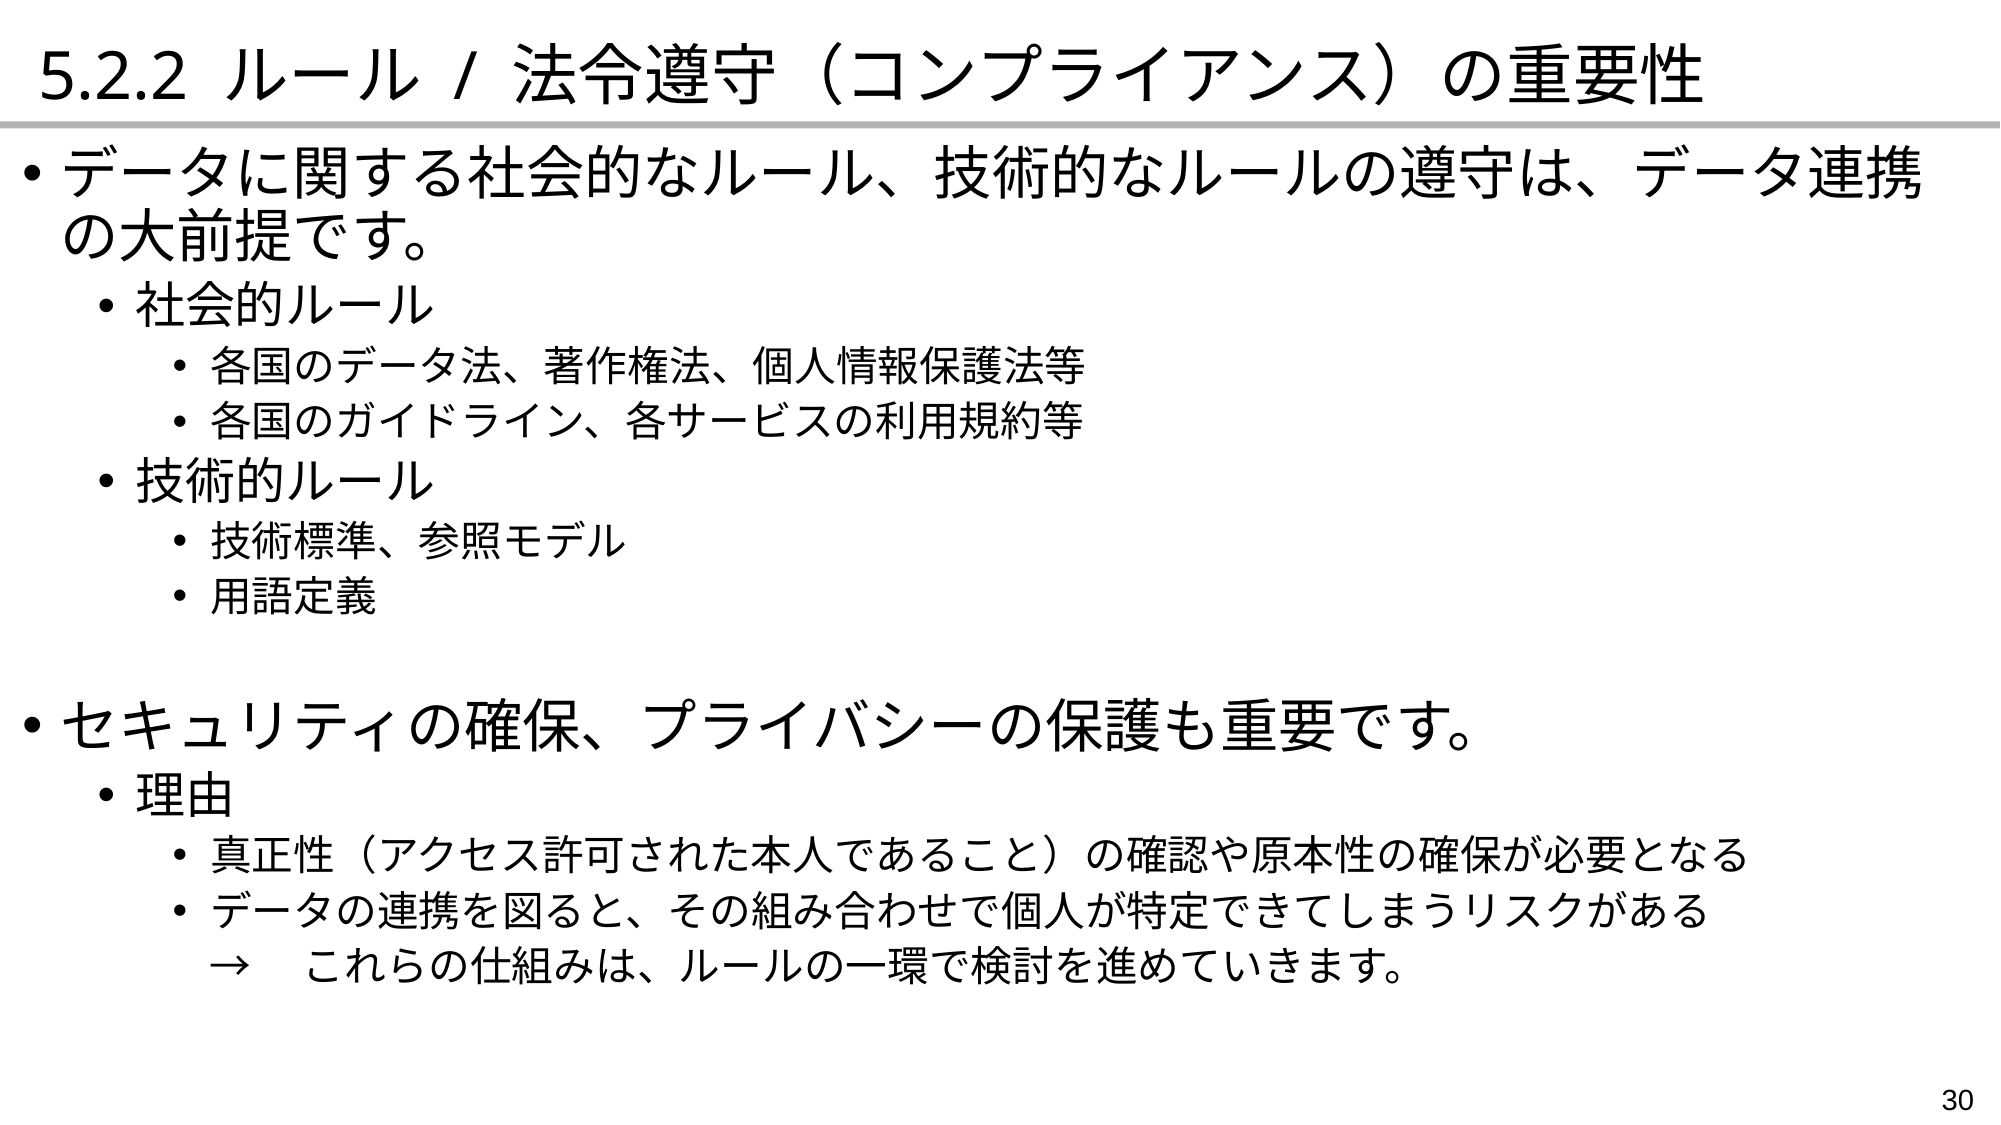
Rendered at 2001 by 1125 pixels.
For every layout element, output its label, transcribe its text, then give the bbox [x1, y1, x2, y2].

text_box 5.2.2 ルール / 法令遵守（コンプライアンス）の重要性 [23, 34, 1910, 121]
text_box データに関する社会的なルール、技術的なルールの遵守は、データ連携の大前提です。 社会的ルール 各国のデータ法、著作権法、個人情報保護法等 各国のガイドライン、各サービスの利用規約等 技術的ルール 技術標準、参照モデル 用語定義 セキュリティの確保、プライバシーの保護も重要です。 理由 真正性（アクセス許可された本人であること）の確認や原本性の確保が必要となる データの連携を図ると、その組み合わせで個人が特定できてしまうリスクがある → これらの仕組みは、ルールの一環で検討を進めていきます。 [7, 137, 1957, 1076]
slide_number 30 [1881, 1073, 1989, 1124]
